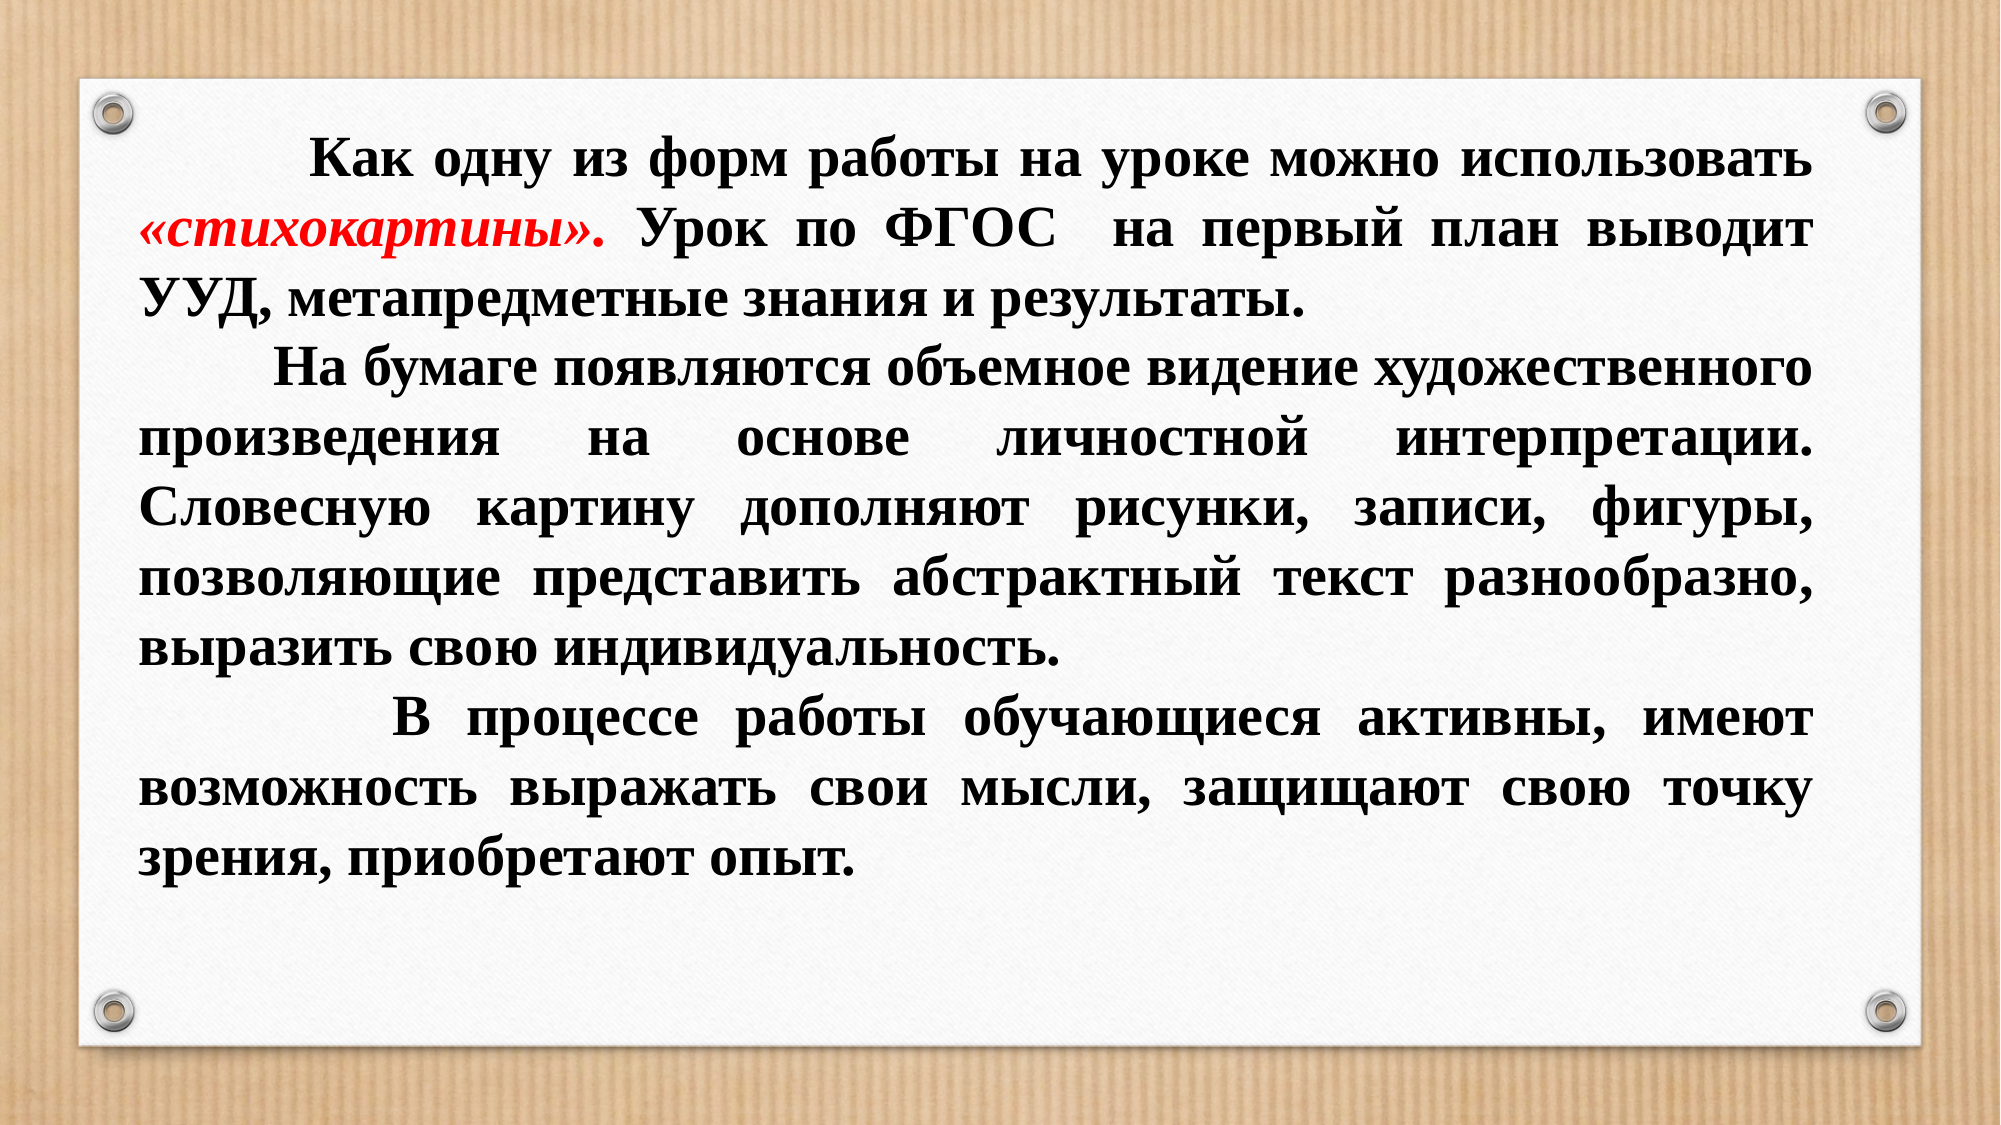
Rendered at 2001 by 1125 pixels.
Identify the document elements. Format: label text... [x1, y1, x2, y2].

picture [0, 0, 2001, 1125]
text_box Как одну из форм работы на уроке можно использовать «стихокартины». Урок по ФГОС на первый план выводит УУД, метапредметные знания и результаты. На бумаге появляются объемное видение художественного произведения на основе личностной интерпретации. Словесную картину дополняют рисунки, записи, фигуры, позволяющие представить абстрактный текст разнообразно, выразить свою индивидуальность. В процессе работы обучающиеся активны, имеют возможность выражать свои мысли, защищают свою точку зрения, приобретают опыт. [123, 110, 1830, 895]
